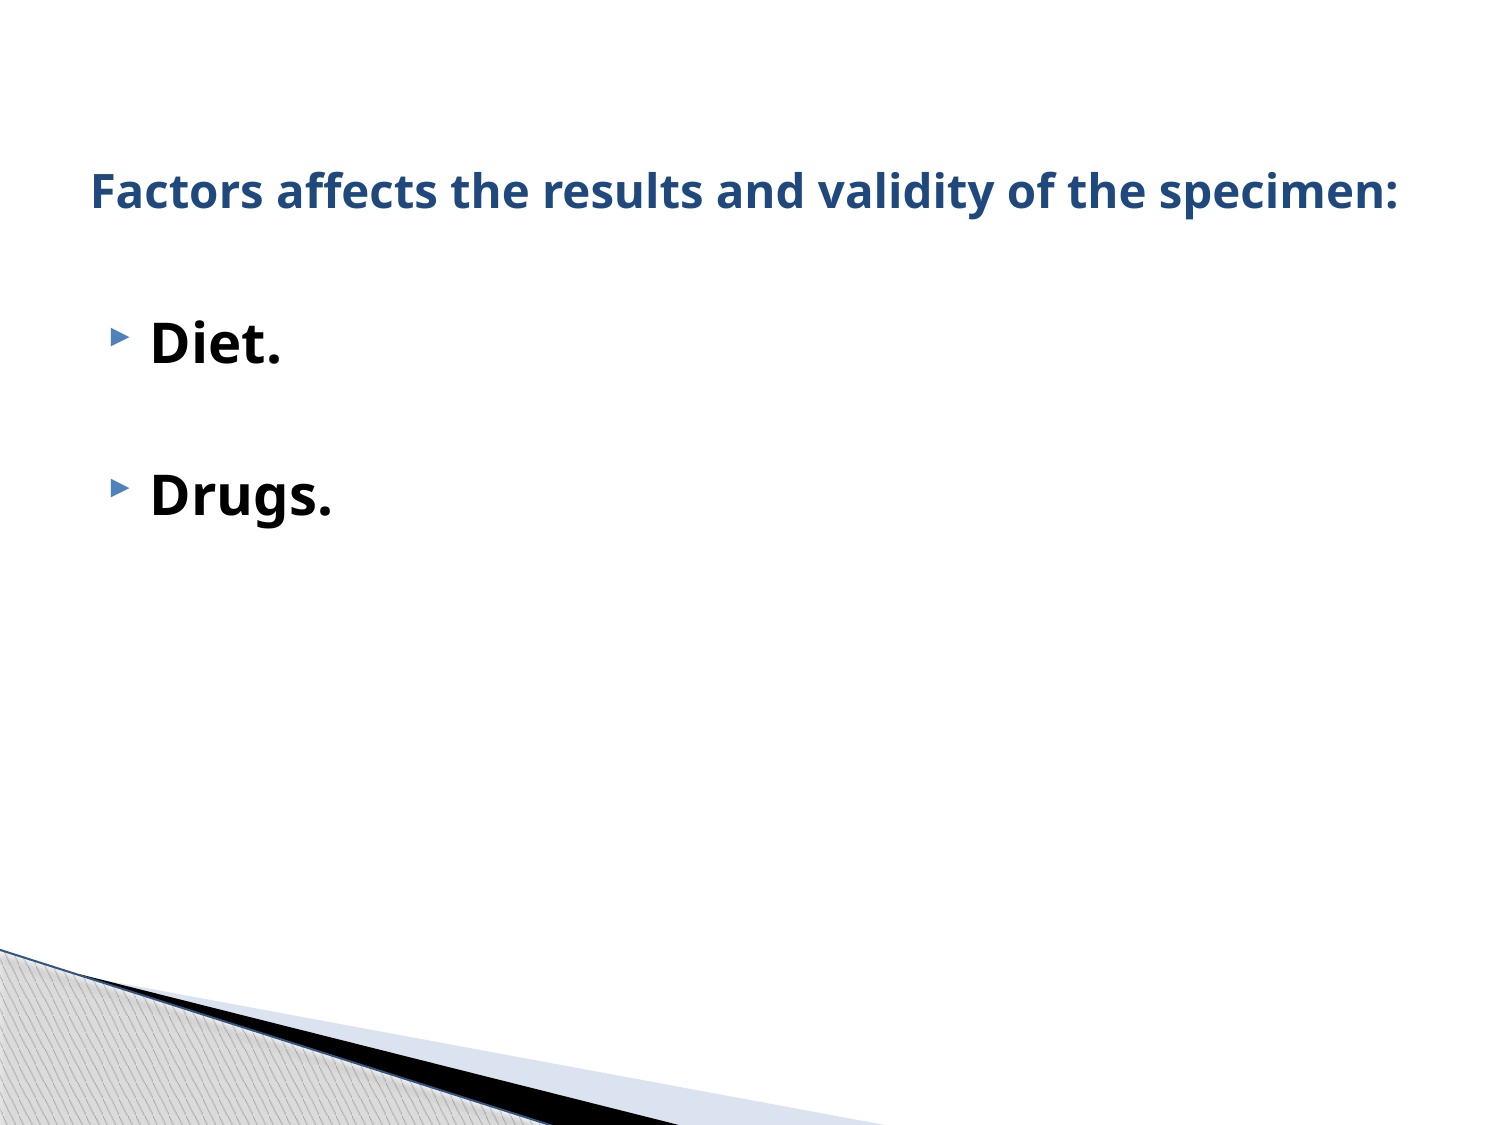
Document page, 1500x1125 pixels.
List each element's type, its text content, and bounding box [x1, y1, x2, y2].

list Diet. Drugs. [75, 313, 1425, 1043]
title Factors affects the results and validity of the specimen: [75, 125, 1425, 313]
